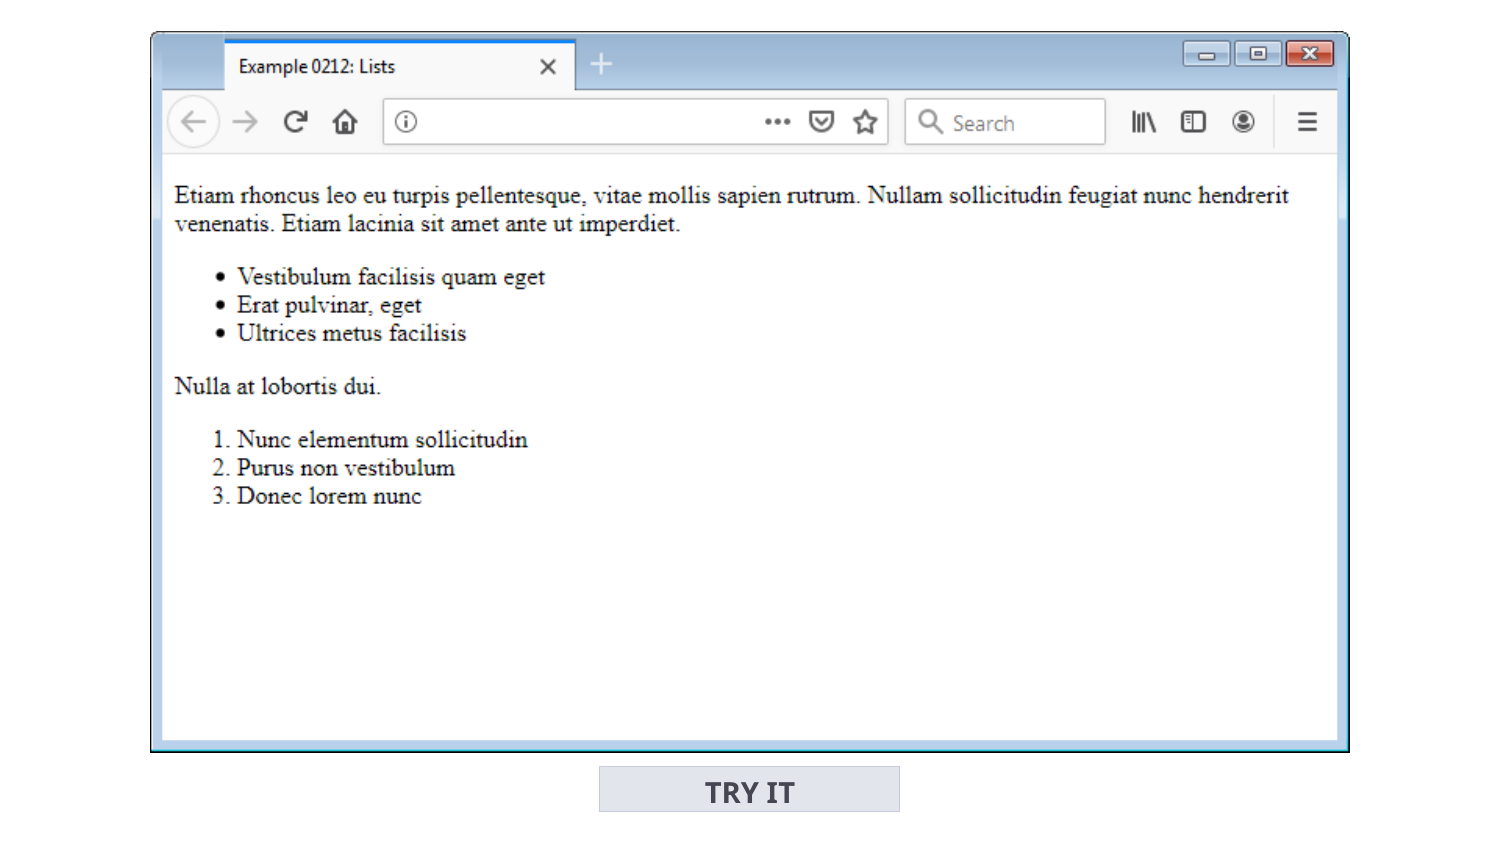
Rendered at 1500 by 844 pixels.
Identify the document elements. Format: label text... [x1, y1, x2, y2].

text_box TRY IT [599, 766, 900, 812]
picture [149, 31, 1351, 753]
